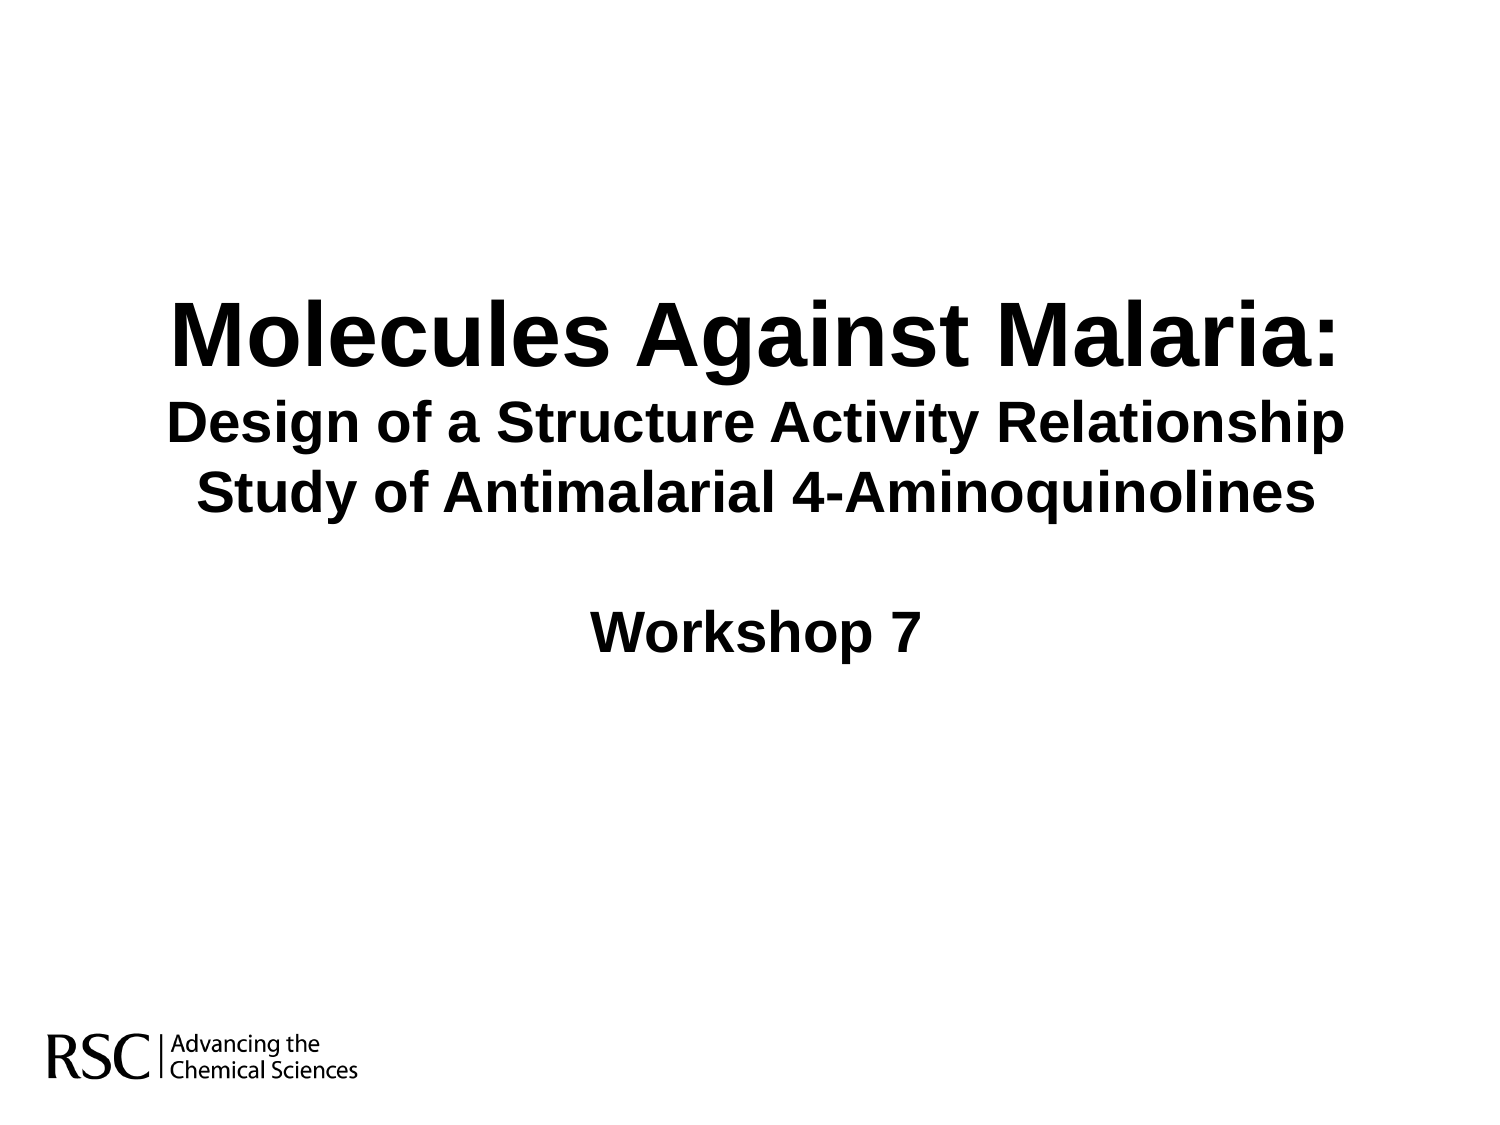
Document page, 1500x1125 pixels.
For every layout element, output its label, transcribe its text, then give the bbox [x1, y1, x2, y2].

text_box Molecules Against Malaria: Design of a Structure Activity Relationship Study of Antimalarial 4-Aminoquinolines Workshop 7 [123, 267, 1390, 882]
